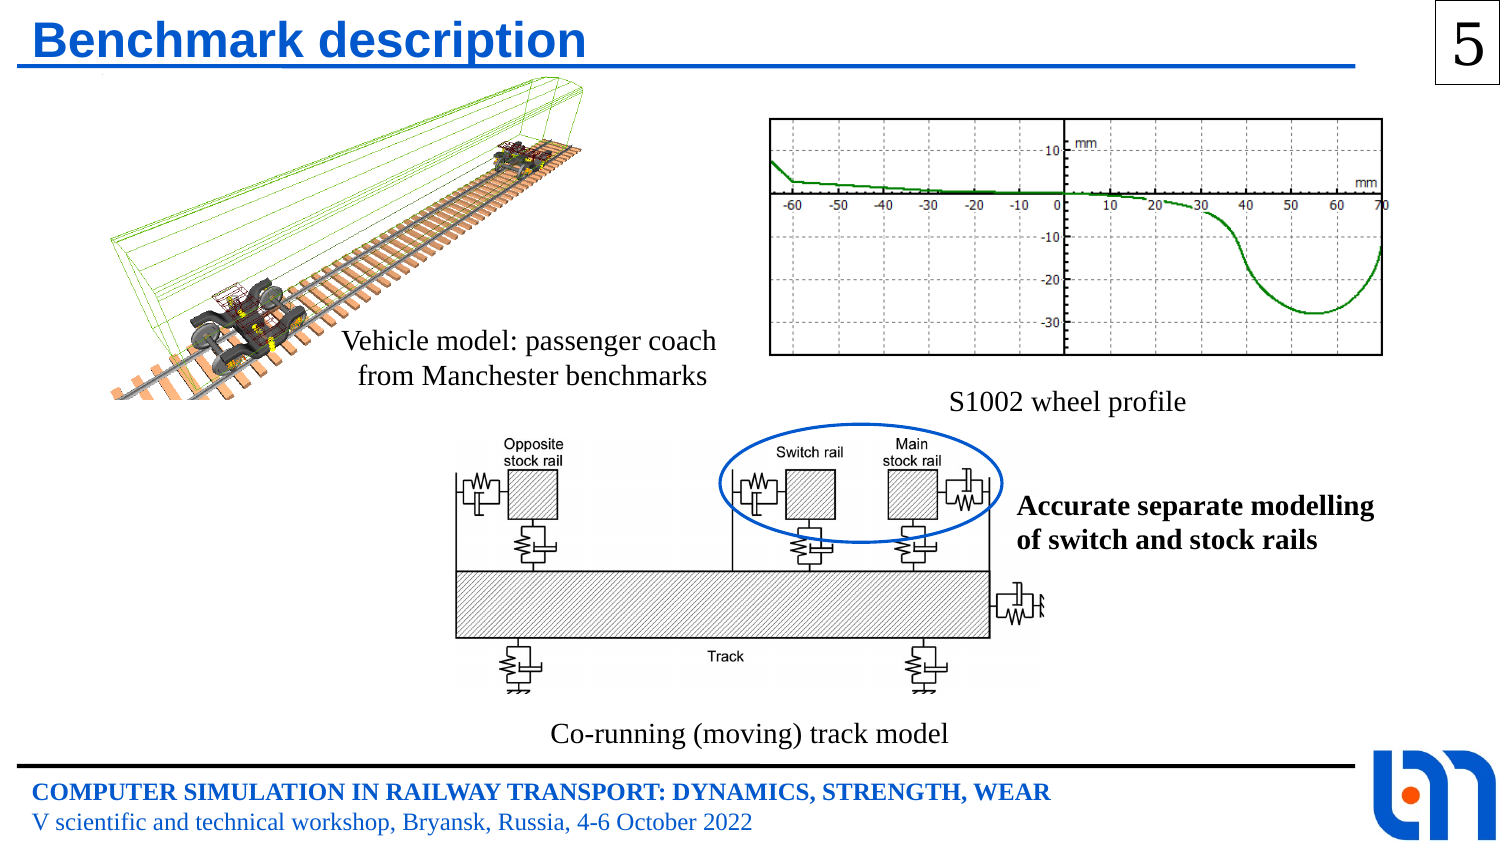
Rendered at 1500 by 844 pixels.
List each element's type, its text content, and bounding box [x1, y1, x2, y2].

text_box 5 [1435, 0, 1500, 85]
text_box Vehicle model: passenger coach from Manchester benchmarks [640, 314, 745, 399]
text_box S1002 wheel profile [855, 380, 1280, 425]
text_box [776, 424, 946, 436]
picture [1369, 744, 1500, 844]
picture [455, 438, 1045, 695]
text_box Accurate separate modelling of switch and stock rails [1050, 478, 1400, 564]
text_box Benchmark description [17, 0, 1385, 64]
picture [102, 74, 637, 401]
picture [738, 102, 1398, 372]
text_box Co-running (moving) track model [517, 707, 983, 757]
